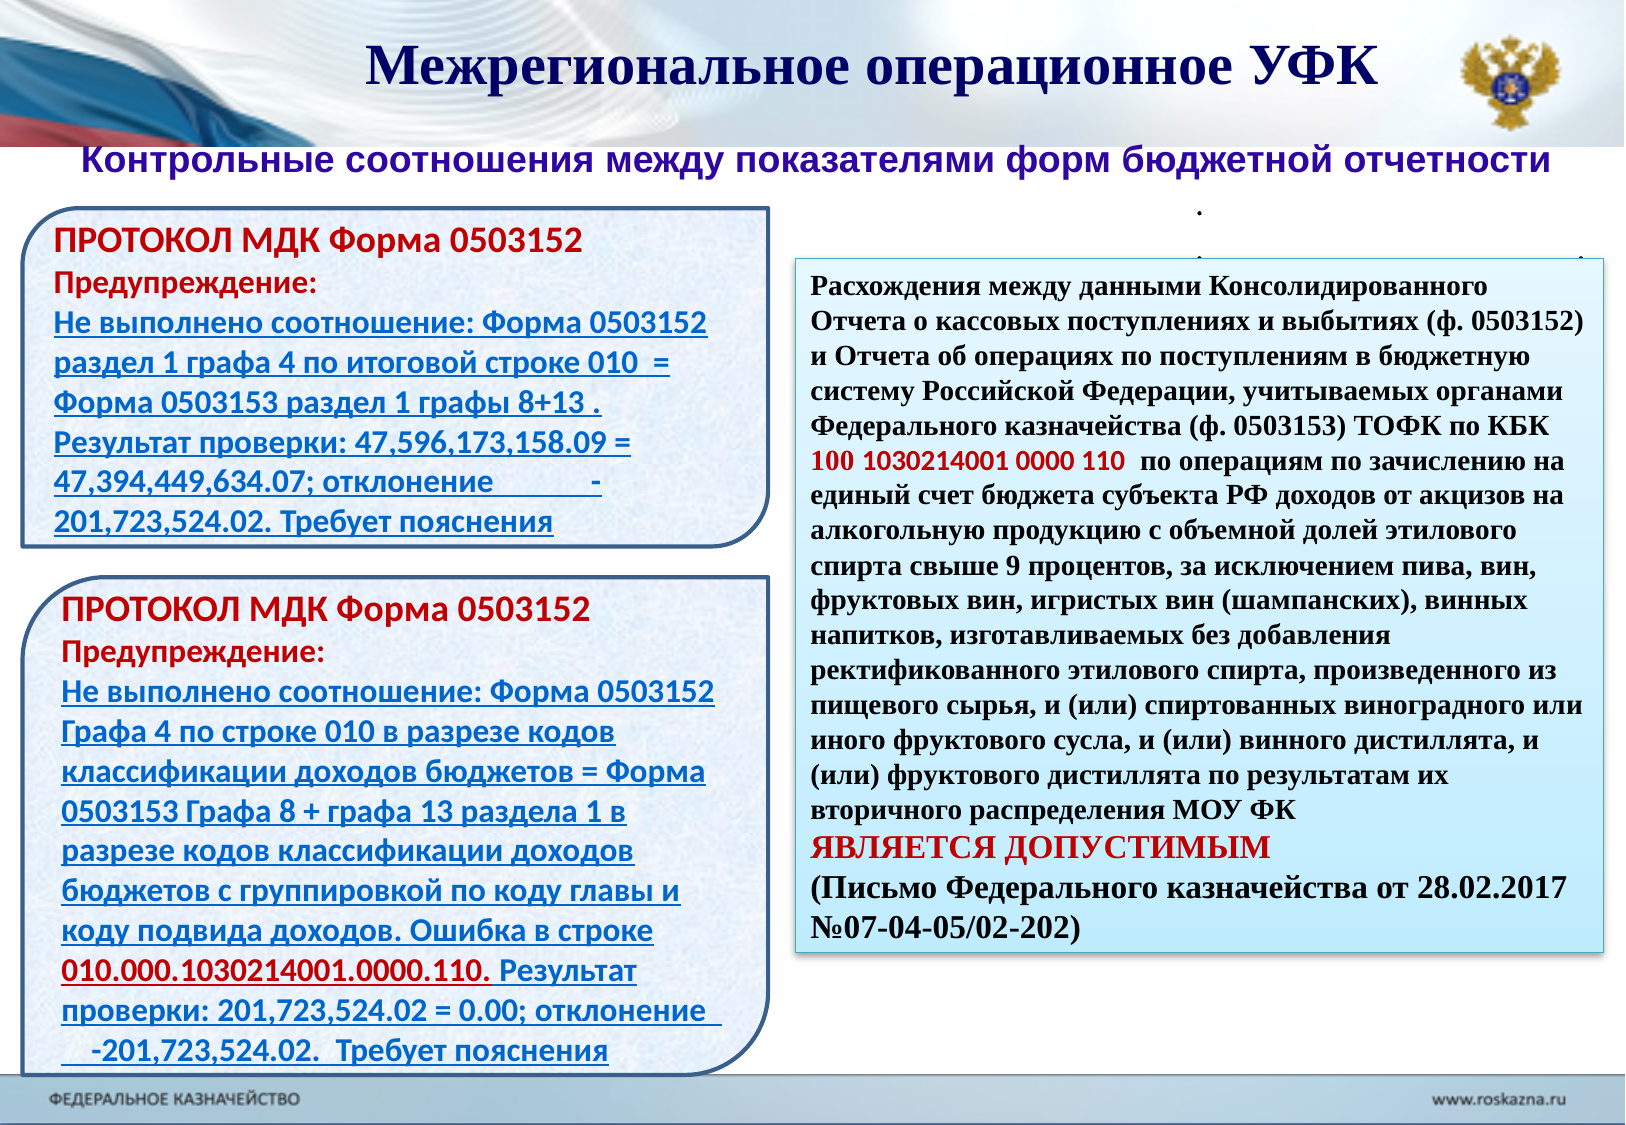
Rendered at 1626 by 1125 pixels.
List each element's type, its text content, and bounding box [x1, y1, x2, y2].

text_box ПРОТОКОЛ МДК Форма 0503152 Предупреждение: Не выполнено соотношение: Форма 0503152 Графа 4 по строке 010 в разрезе кодов классификации доходов бюджетов = Форма 0503153 Графа 8 + графа 13 раздела 1 в разрезе кодов классификации доходов бюджетов с группировкой по коду главы и коду подвида доходов. Ошибка в строке 010.000.1030214001.0000.110. Результат проверки: 201,723,524.02 = 0.00; отклонение -201,723,524.02. Требует пояснения [20, 575, 771, 1074]
picture [0, 1074, 1625, 1125]
picture [0, 0, 1624, 147]
text_box ПРОТОКОЛ МДК Форма 0503152 Предупреждение: Не выполнено соотношение: Форма 0503152 раздел 1 графа 4 по итоговой строке 010 = Форма 0503153 раздел 1 графы 8+13 . Результат проверки: 47,596,173,158.09 = 47,394,449,634.07; отклонение -201,723,524.02. Требует пояснения [20, 206, 771, 549]
text_box Контрольные соотношения между показателями форм бюджетной отчетности [52, 158, 1581, 188]
text_box Расхождения между данными Консолидированного Отчета о кассовых поступлениях и выбытиях (ф. 0503152) и Отчета об операциях по поступлениям в бюджетную систему Российской Федерации, учитываемых органами Федерального казначейства (ф. 0503153) ТОФК по КБК 100 1030214001 0000 110 по операциям по зачислению на единый счет бюджета субъекта РФ доходов от акцизов на алкогольную продукцию с объемной долей этилового спирта свыше 9 процентов, за исключением пива, вин, фруктовых вин, игристых вин (шампанских), винных напитков, изготавливаемых без добавления ректификованного этилового спирта, произведенного из пищевого сырья, и (или) спиртованных виноградного или иного фруктового сусла, и (или) винного дистиллята, и (или) фруктового дистиллята по результатам их вторичного распределения МОУ ФК ЯВЛЯЕТСЯ ДОПУСТИМЫМ (Письмо Федерального казначейства от 28.02.2017 №07-04-05/02-202) [795, 258, 1604, 953]
